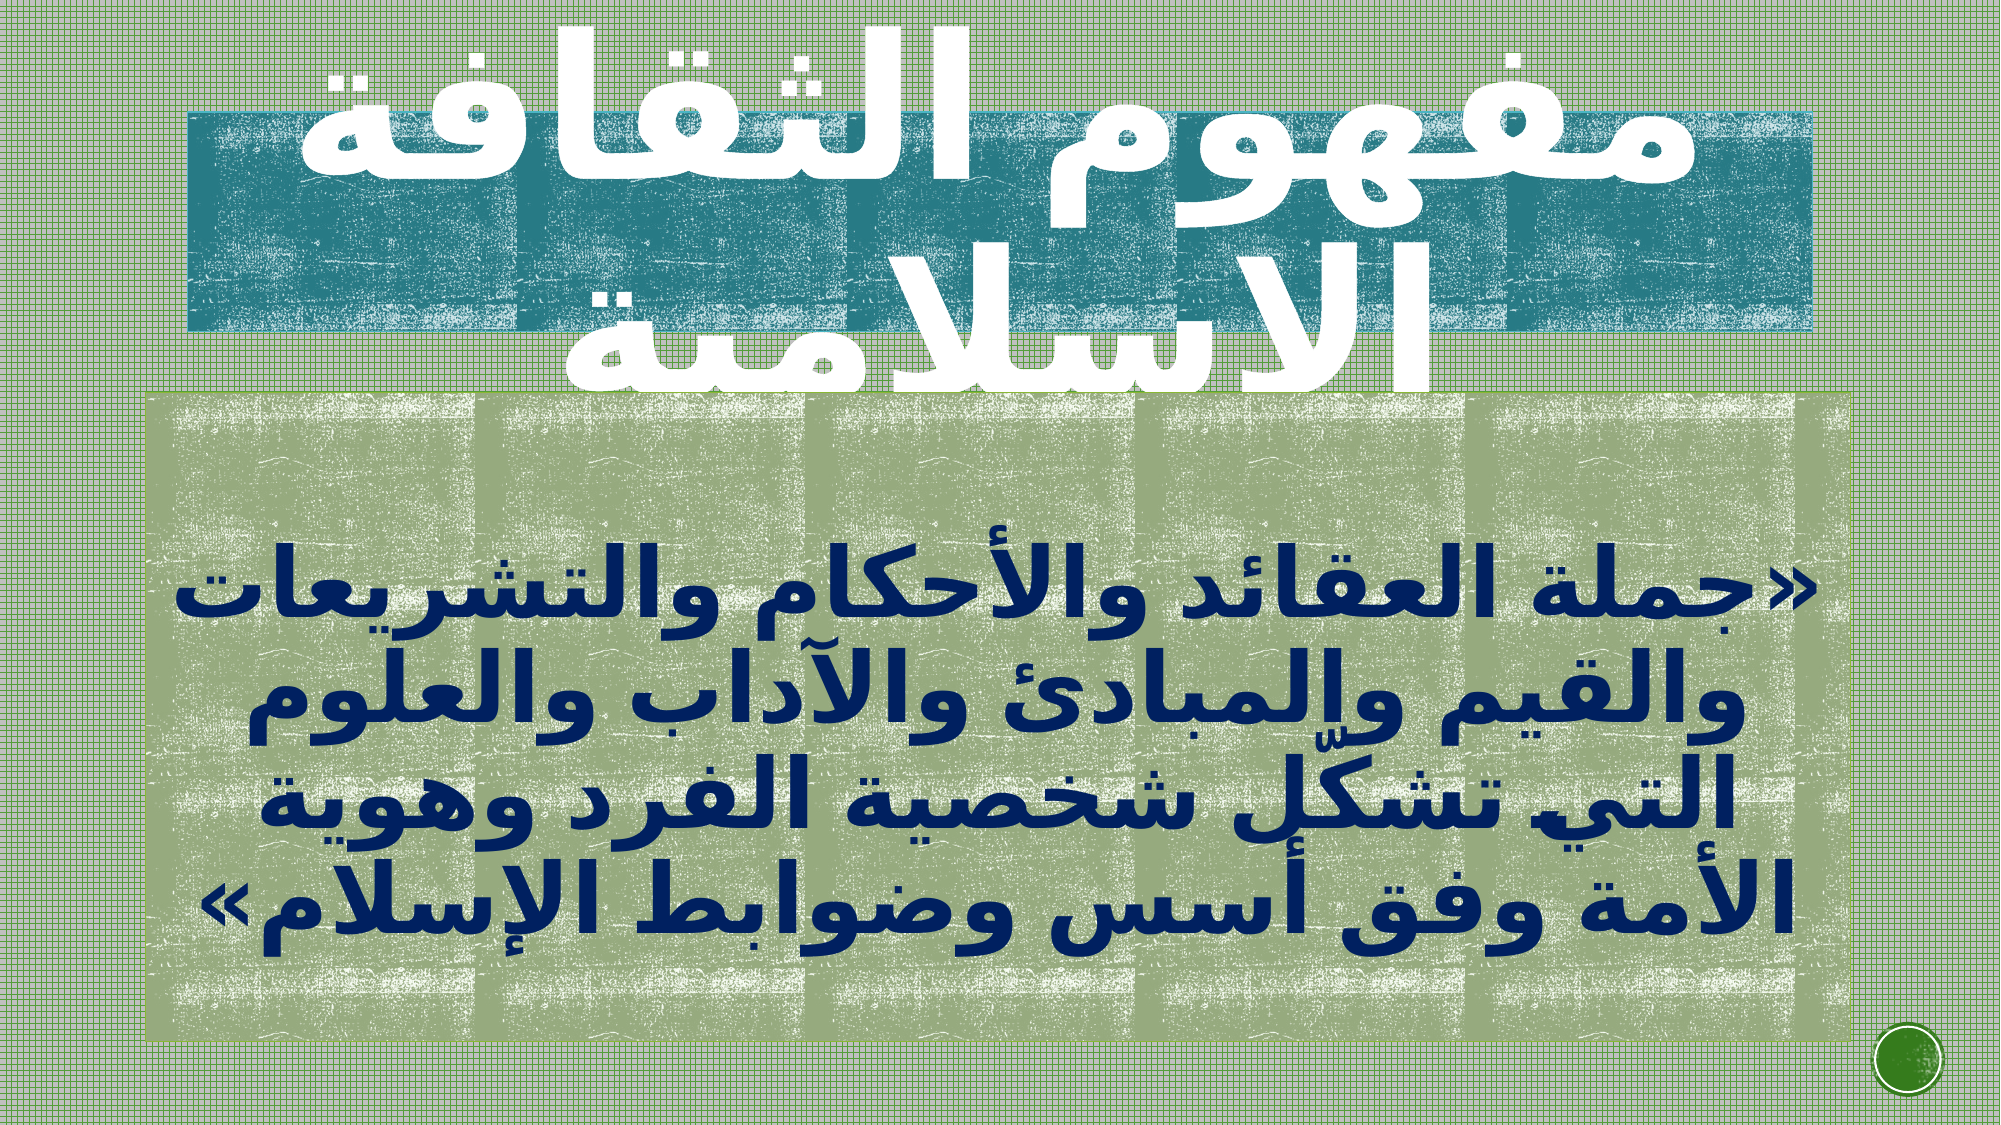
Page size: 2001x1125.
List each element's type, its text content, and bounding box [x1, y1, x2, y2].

title مفهوم الثقافة الإسلامية [187, 111, 1813, 332]
list «جملة العقائد والأحكام والتشريعات والقيم والمبادئ والآداب والعلوم التي تشكّل شخصية الفرد وهوية الأمة وفق أسس وضوابط الإسلام» [145, 392, 1851, 1042]
